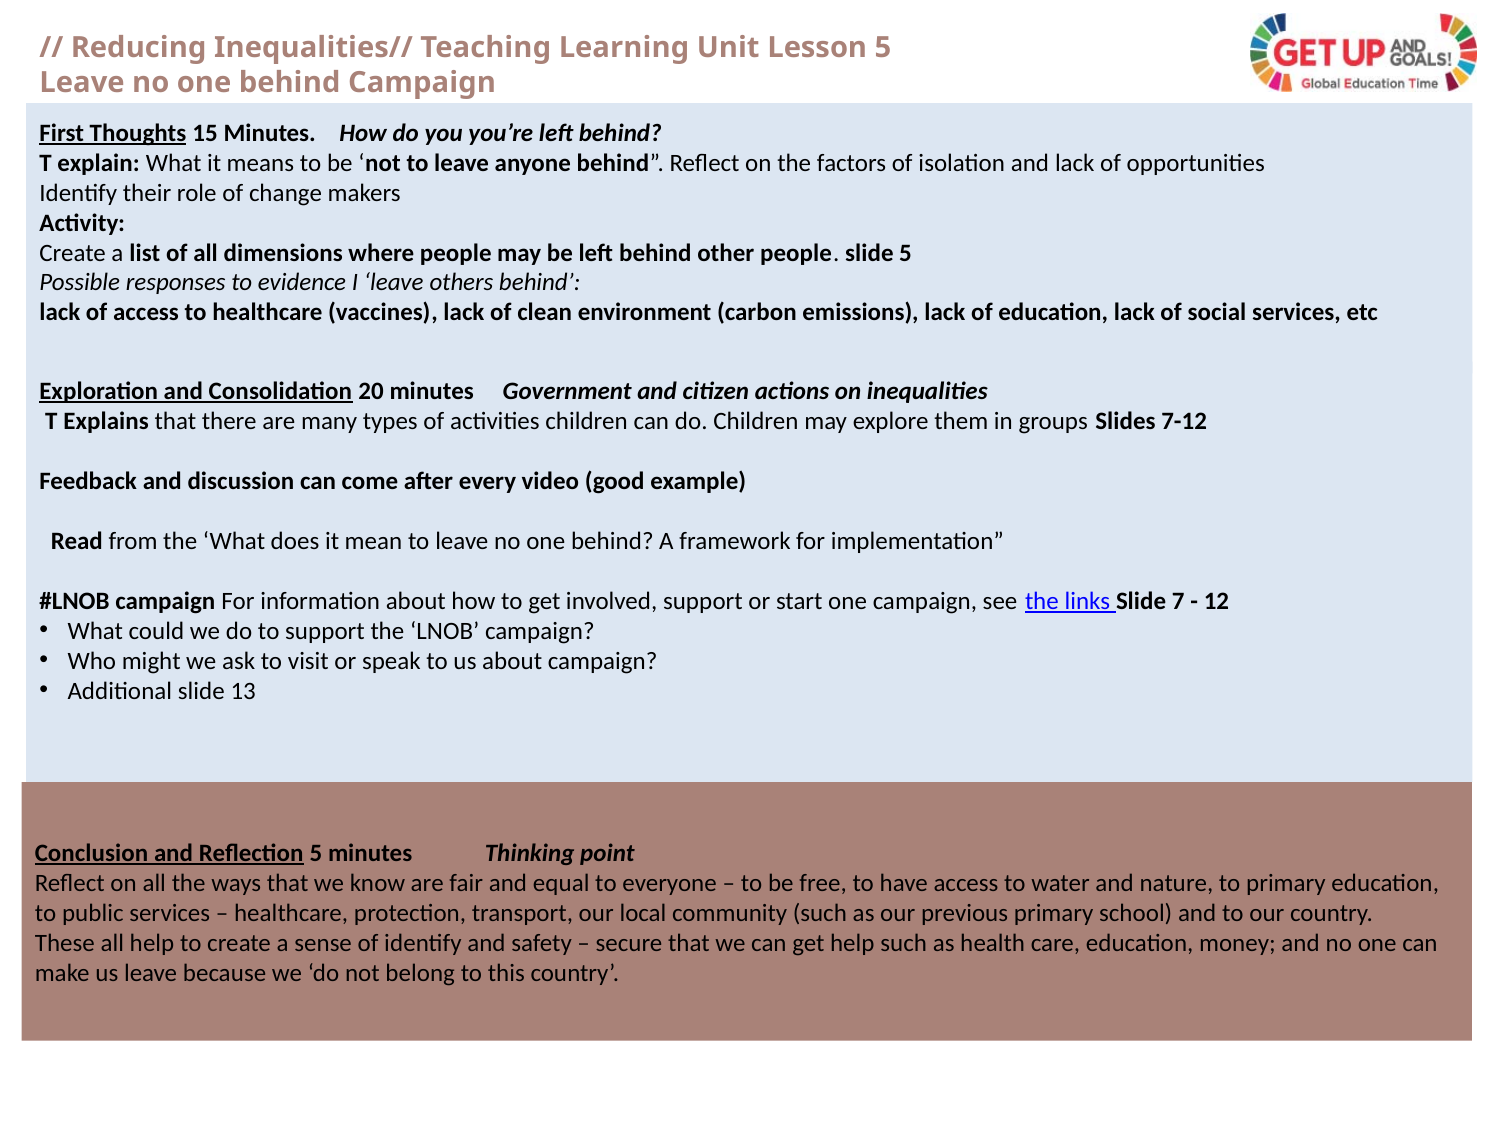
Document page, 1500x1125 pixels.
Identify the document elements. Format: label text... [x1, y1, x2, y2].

text_box // Reducing Inequalities// Teaching Learning Unit Lesson 5 Leave no one behind Campaign [26, 15, 1234, 102]
text_box Exploration and Consolidation 20 minutes Government and citizen actions on inequalities T Explains that there are many types of activities children can do. Children may explore them in groups Slides 7-12 Feedback and discussion can come after every video (good example) Read from the ‘What does it mean to leave no one behind? A framework for implementation” #LNOB campaign For information about how to get involved, support or start one campaign, see the links Slide 7 - 12 What could we do to support the ‘LNOB’ campaign? Who might we ask to visit or speak to us about campaign? Additional slide 13 [26, 361, 1473, 783]
text_box Conclusion and Reflection 5 minutes Thinking point Reflect on all the ways that we know are fair and equal to everyone – to be free, to have access to water and nature, to primary education, to public services – healthcare, protection, transport, our local community (such as our previous primary school) and to our country. These all help to create a sense of identify and safety – secure that we can get help such as health care, education, money; and no one can make us leave because we ‘do not belong to this country’. [21, 782, 1472, 1041]
text_box First Thoughts 15 Minutes. How do you you’re left behind? T explain: What it means to be ‘not to leave anyone behind”. Reflect on the factors of isolation and lack of opportunities Identify their role of change makers Activity: Create a list of all dimensions where people may be left behind other people. slide 5 Possible responses to evidence I ‘leave others behind’: lack of access to healthcare (vaccines), lack of clean environment (carbon emissions), lack of education, lack of social services, etc [26, 103, 1473, 361]
picture [1250, 13, 1478, 92]
